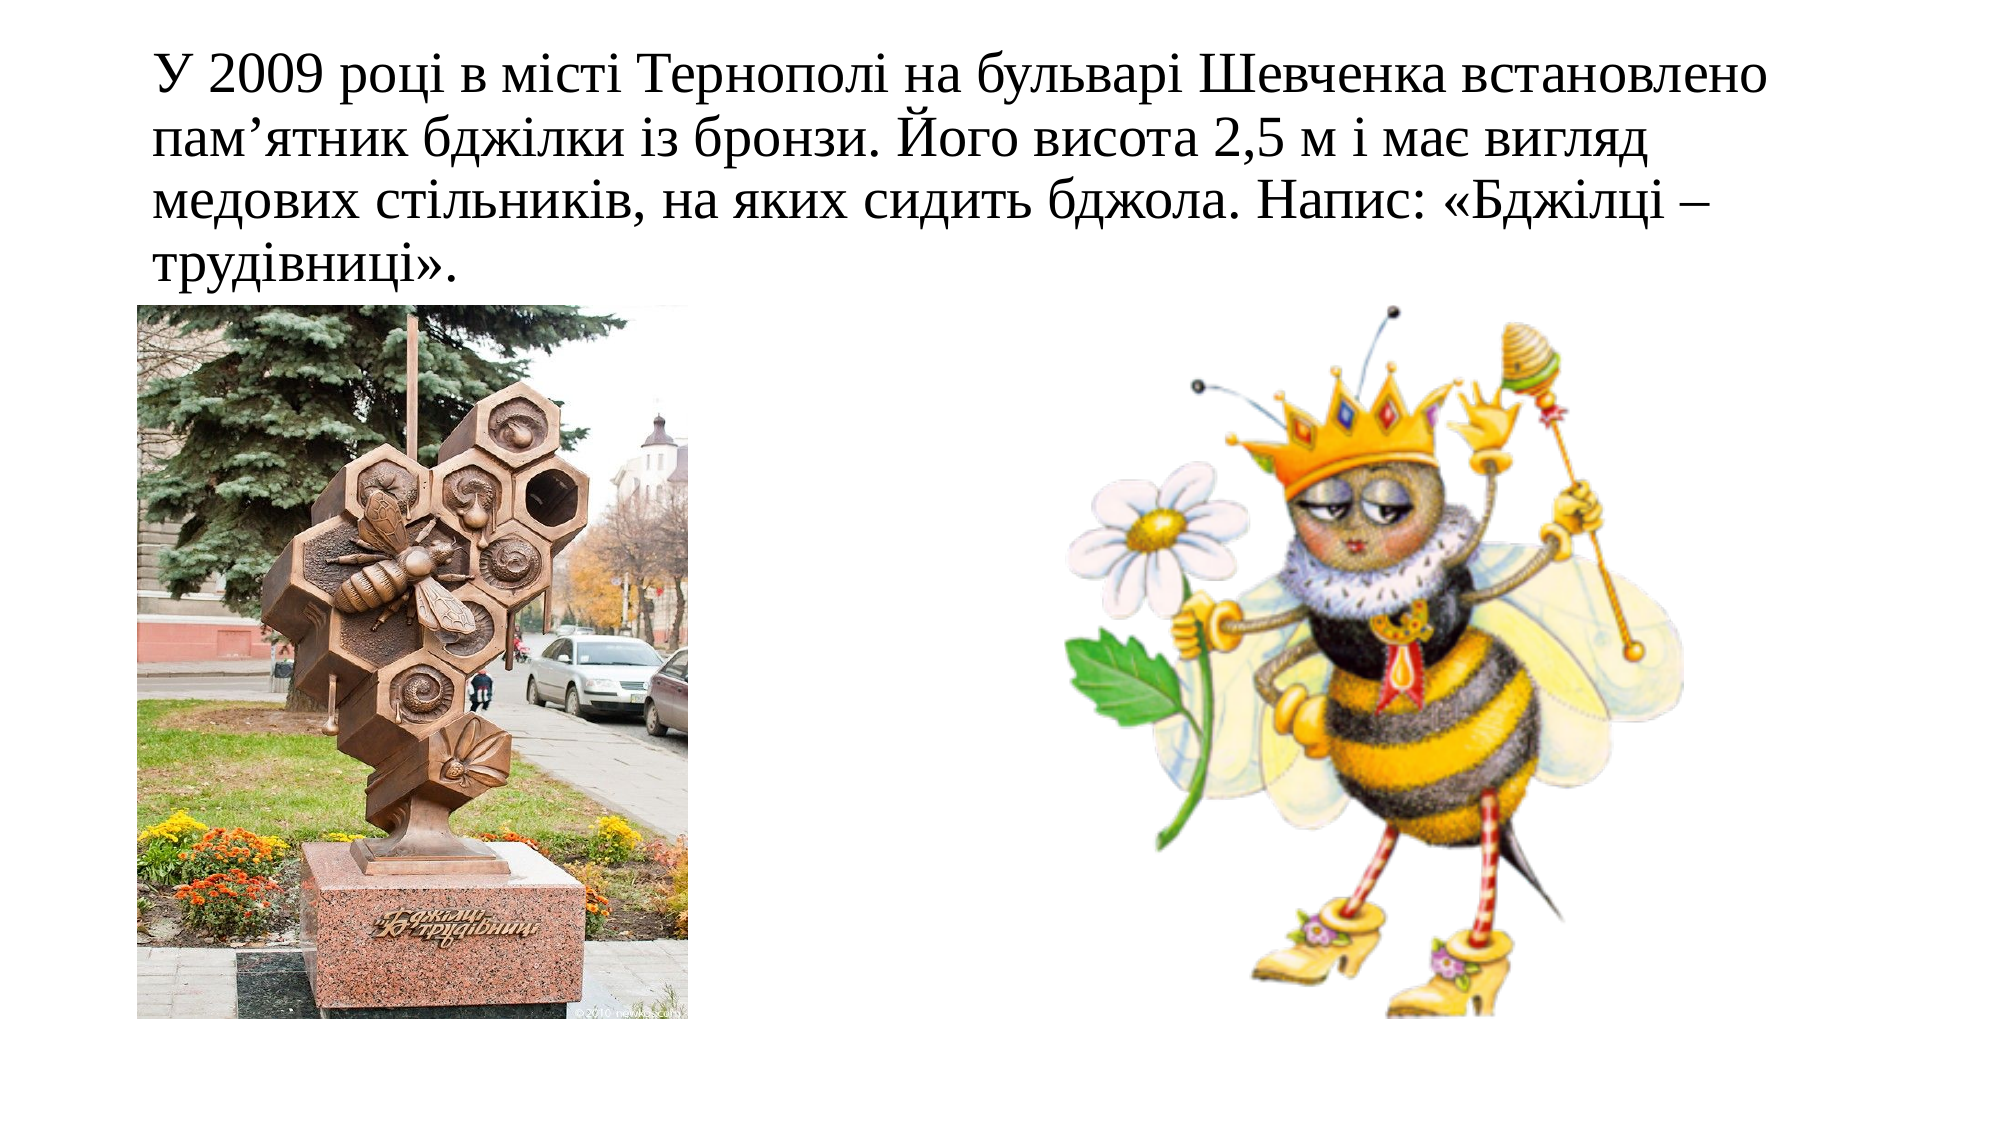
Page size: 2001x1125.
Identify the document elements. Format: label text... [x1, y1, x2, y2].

picture [1064, 305, 1684, 1019]
title У 2009 році в місті Тернополі на бульварі Шевченка встановлено пам’ятник бджілки із бронзи. Його висота 2,5 м і має вигляд медових стільників, на яких сидить бджола. Напис: «Бджілці – трудівниці». [137, 59, 1863, 278]
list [137, 305, 688, 1019]
